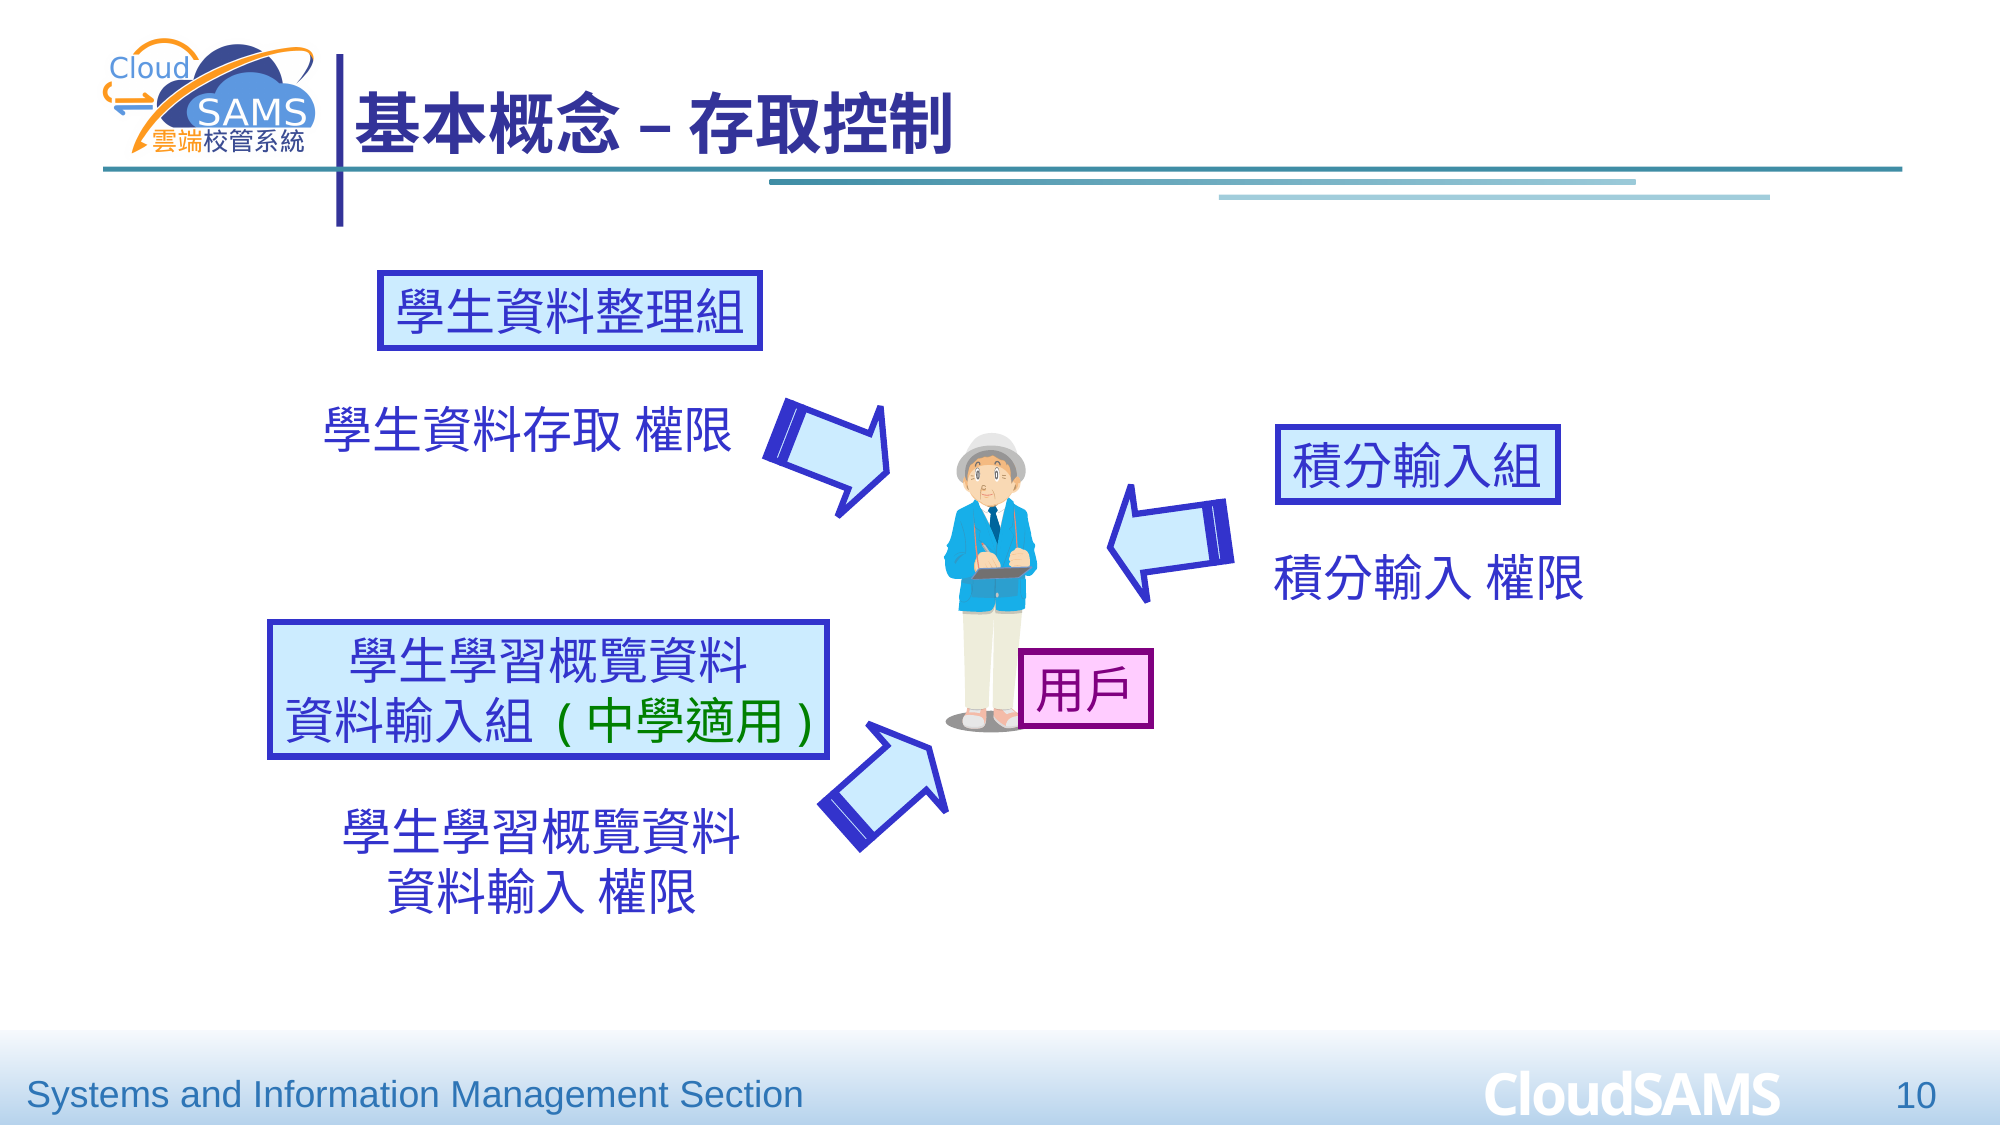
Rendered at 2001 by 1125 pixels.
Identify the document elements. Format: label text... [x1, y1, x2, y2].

slide_number 10 [1755, 1063, 1952, 1125]
picture [87, 7, 349, 175]
title 基本概念 – 存取控制 [340, 44, 1907, 170]
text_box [274, 272, 1603, 930]
